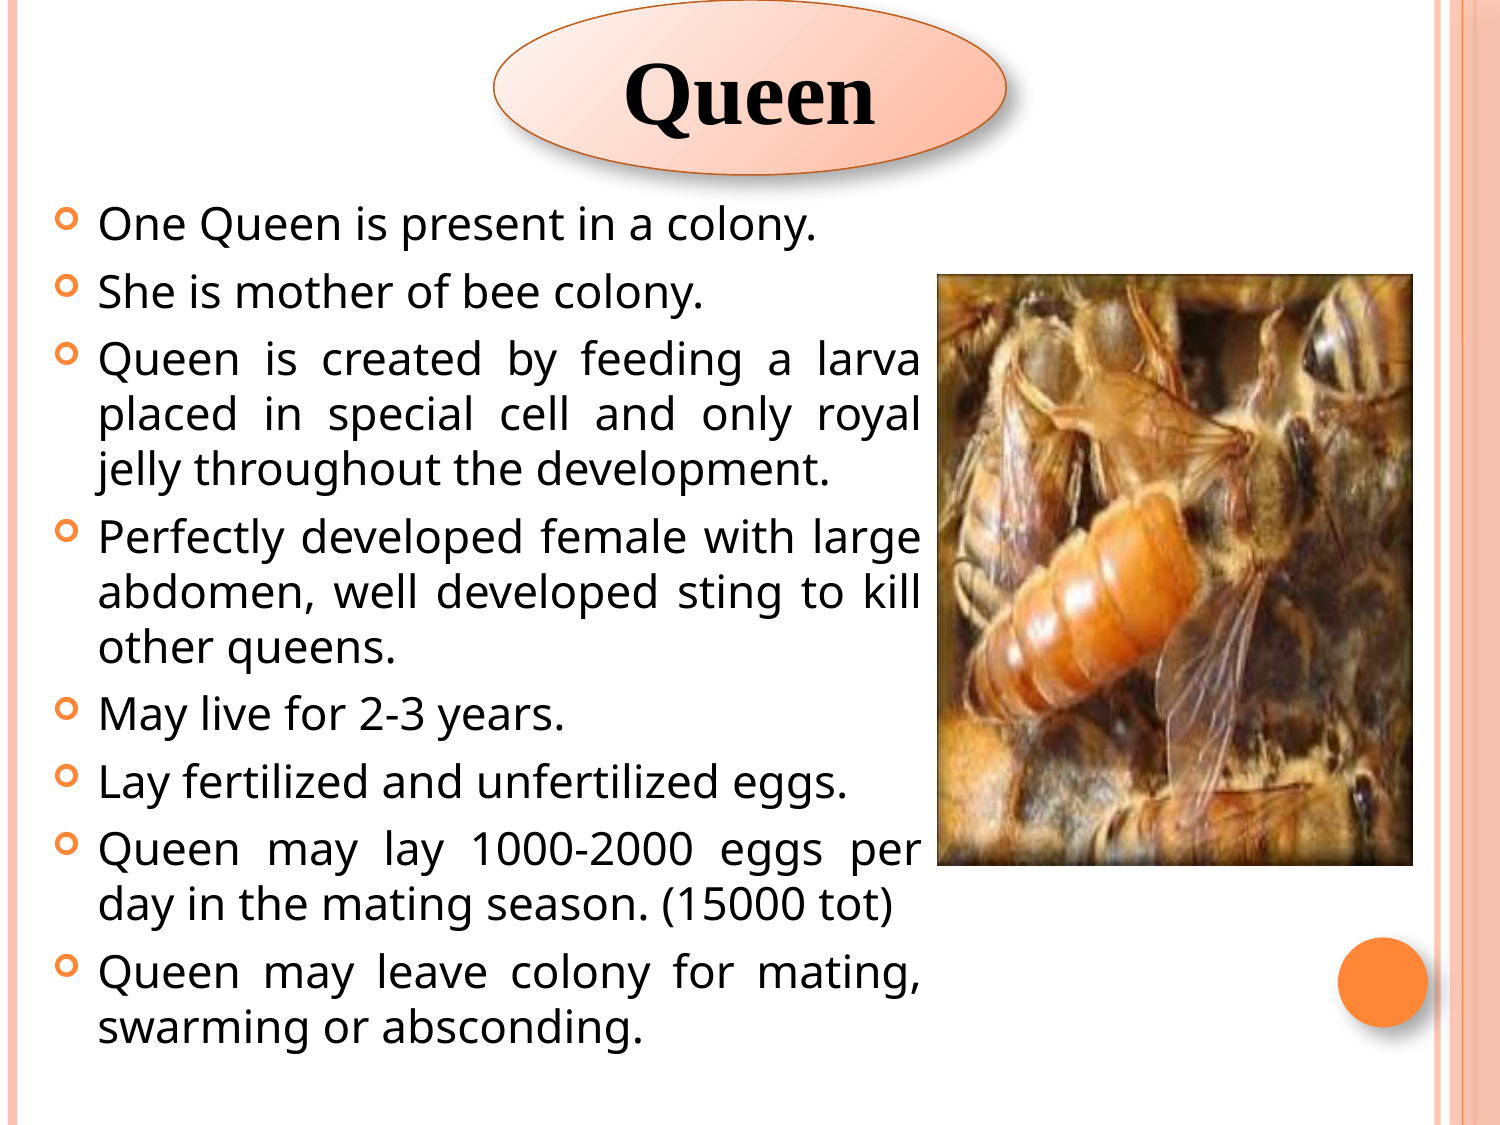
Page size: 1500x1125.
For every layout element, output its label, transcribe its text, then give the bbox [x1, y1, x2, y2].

text_box Queen [492, 0, 1007, 176]
picture [937, 274, 1413, 866]
list One Queen is present in a colony. She is mother of bee colony. Queen is created by feeding a larva placed in special cell and only royal jelly throughout the development. Perfectly developed female with large abdomen, well developed sting to kill other queens. May live for 2-3 years. Lay fertilized and unfertilized eggs. Queen may lay 1000-2000 eggs per day in the mating season. (15000 tot) Queen may leave colony for mating, swarming or absconding. [37, 187, 938, 1063]
